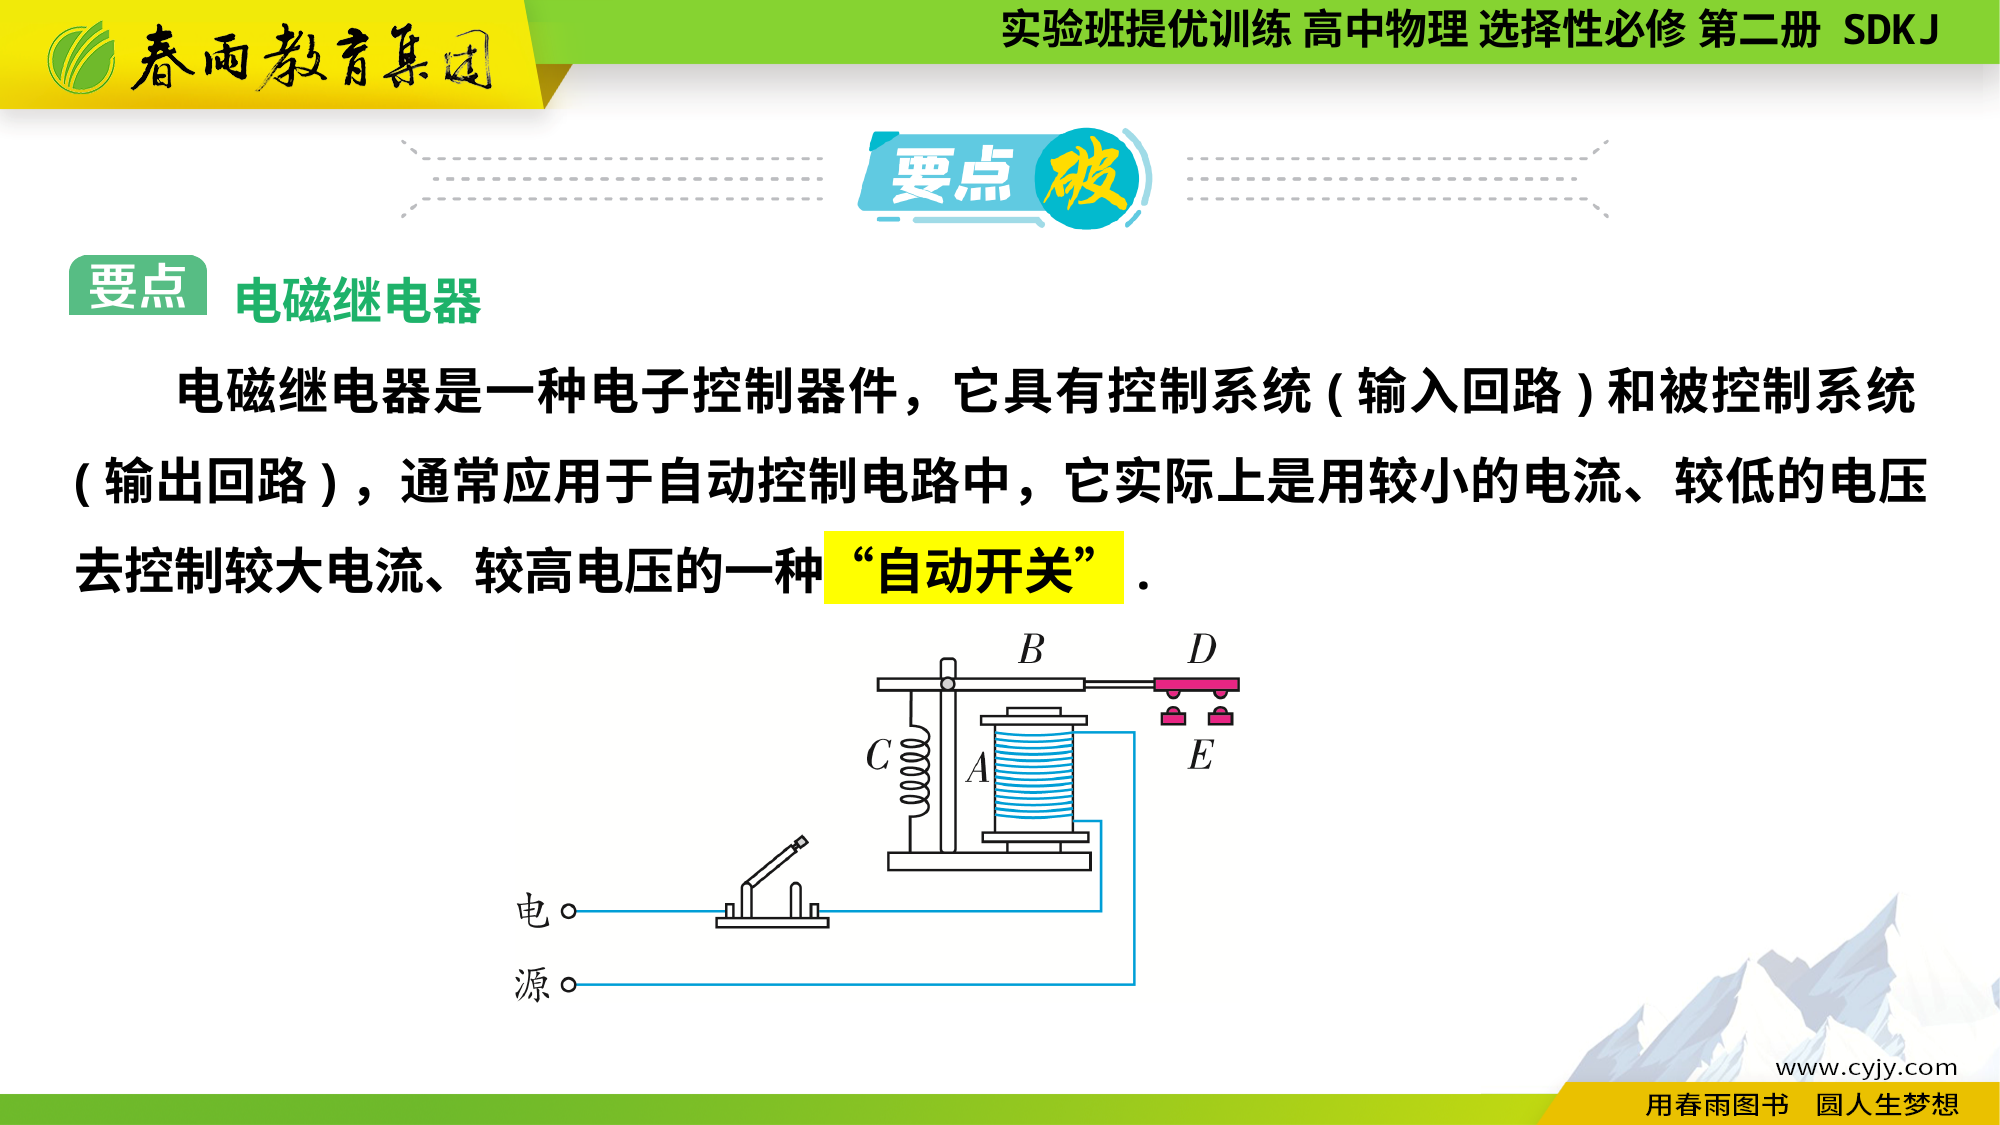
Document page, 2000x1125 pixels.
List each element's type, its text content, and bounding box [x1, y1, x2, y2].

list 电磁继电器 电磁继电器是一种电子控制器件，它具有控制系统(输入回路)和被控制系统(输出回路)，通常应用于自动控制电路中，它实际上是用较小的电流、较低的电压去控制较大电流、较高电压的一种“自动开关”. [59, 231, 1944, 599]
picture [0, 0, 2000, 1125]
